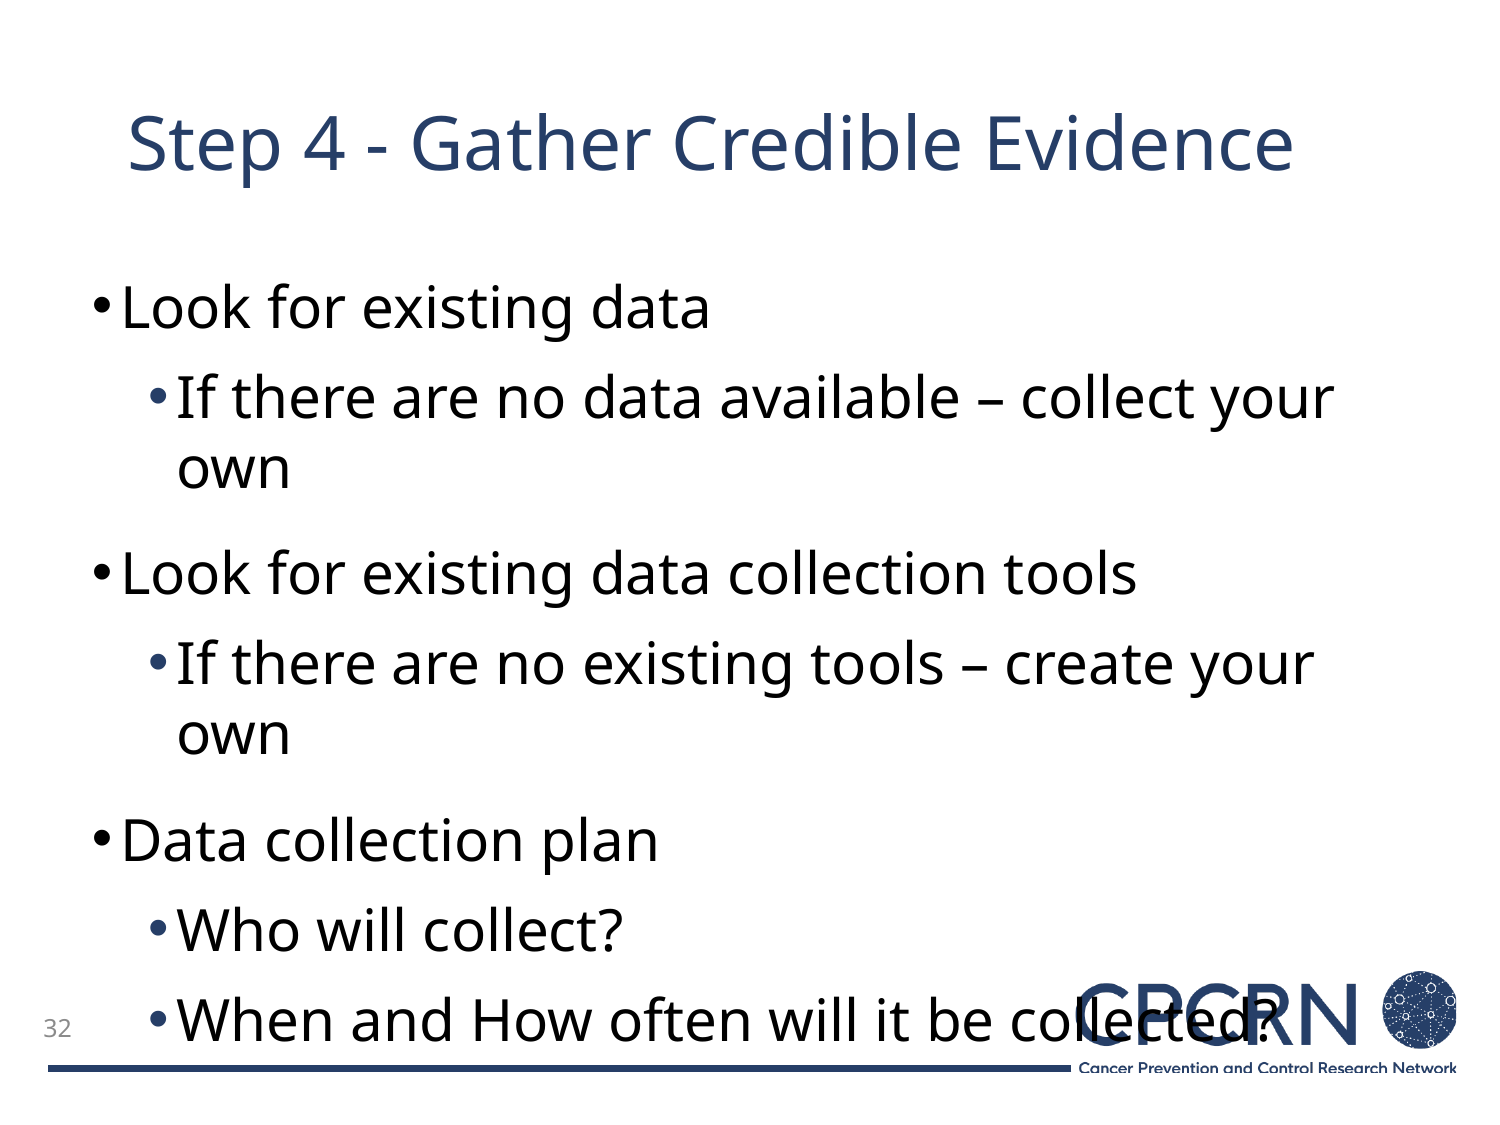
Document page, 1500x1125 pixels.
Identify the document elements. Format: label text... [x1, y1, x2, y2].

list Look for existing data If there are no data available – collect your own Look for existing data collection tools If there are no existing tools – create your own Data collection plan Who will collect? When and How often will it be collected? [76, 262, 1450, 1088]
slide_number 32 [28, 999, 379, 1060]
title Step 4 - Gather Credible Evidence [112, 111, 1450, 262]
